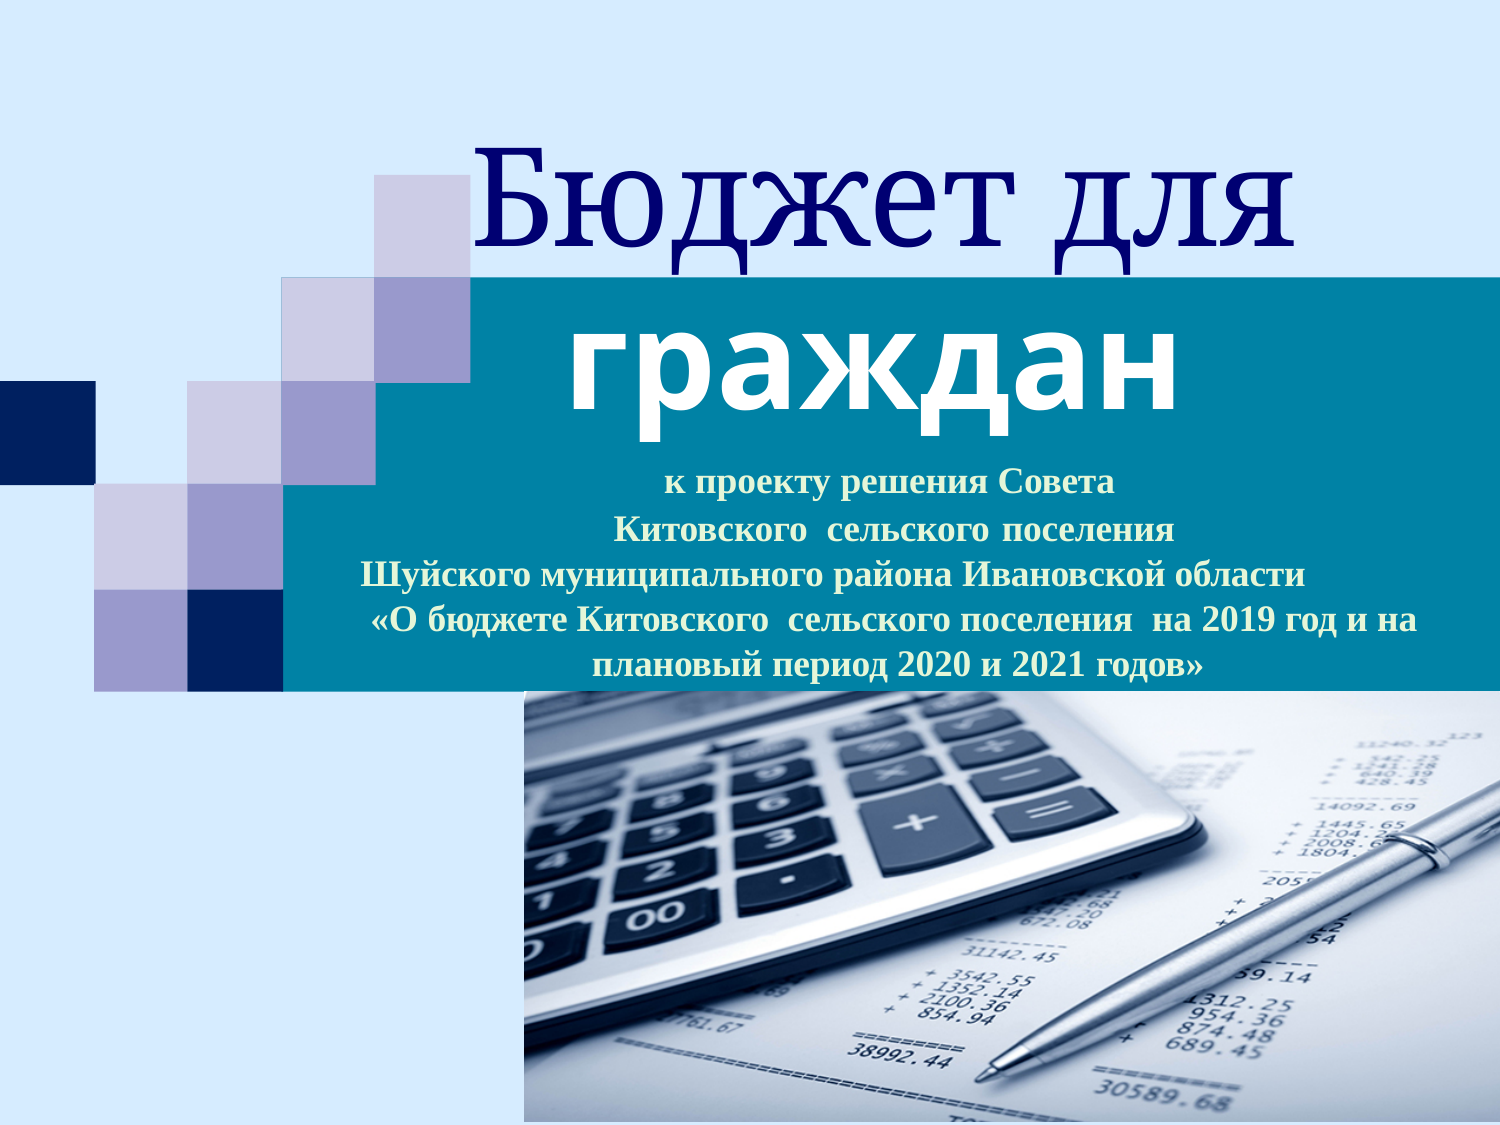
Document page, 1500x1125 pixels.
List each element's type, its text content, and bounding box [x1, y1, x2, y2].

text_box [374, 174, 471, 277]
text_box [94, 483, 187, 590]
text_box [281, 277, 374, 381]
text_box [284, 277, 1500, 692]
text_box [94, 590, 187, 692]
text_box к проекту решения Совета Китовского сельского поселения Шуйского муниципального района Ивановской области «О бюджете Китовского сельского поселения на 2019 год и на плановый период 2020 и 2021 годов» [350, 454, 1437, 684]
text_box [187, 483, 284, 590]
text_box [0, 381, 96, 486]
text_box [187, 381, 281, 483]
text_box граждан [561, 270, 1203, 437]
text_box [187, 590, 284, 692]
text_box [281, 381, 376, 486]
picture [524, 692, 1500, 1123]
title Бюджет для [417, 84, 1347, 275]
text_box [374, 277, 471, 383]
